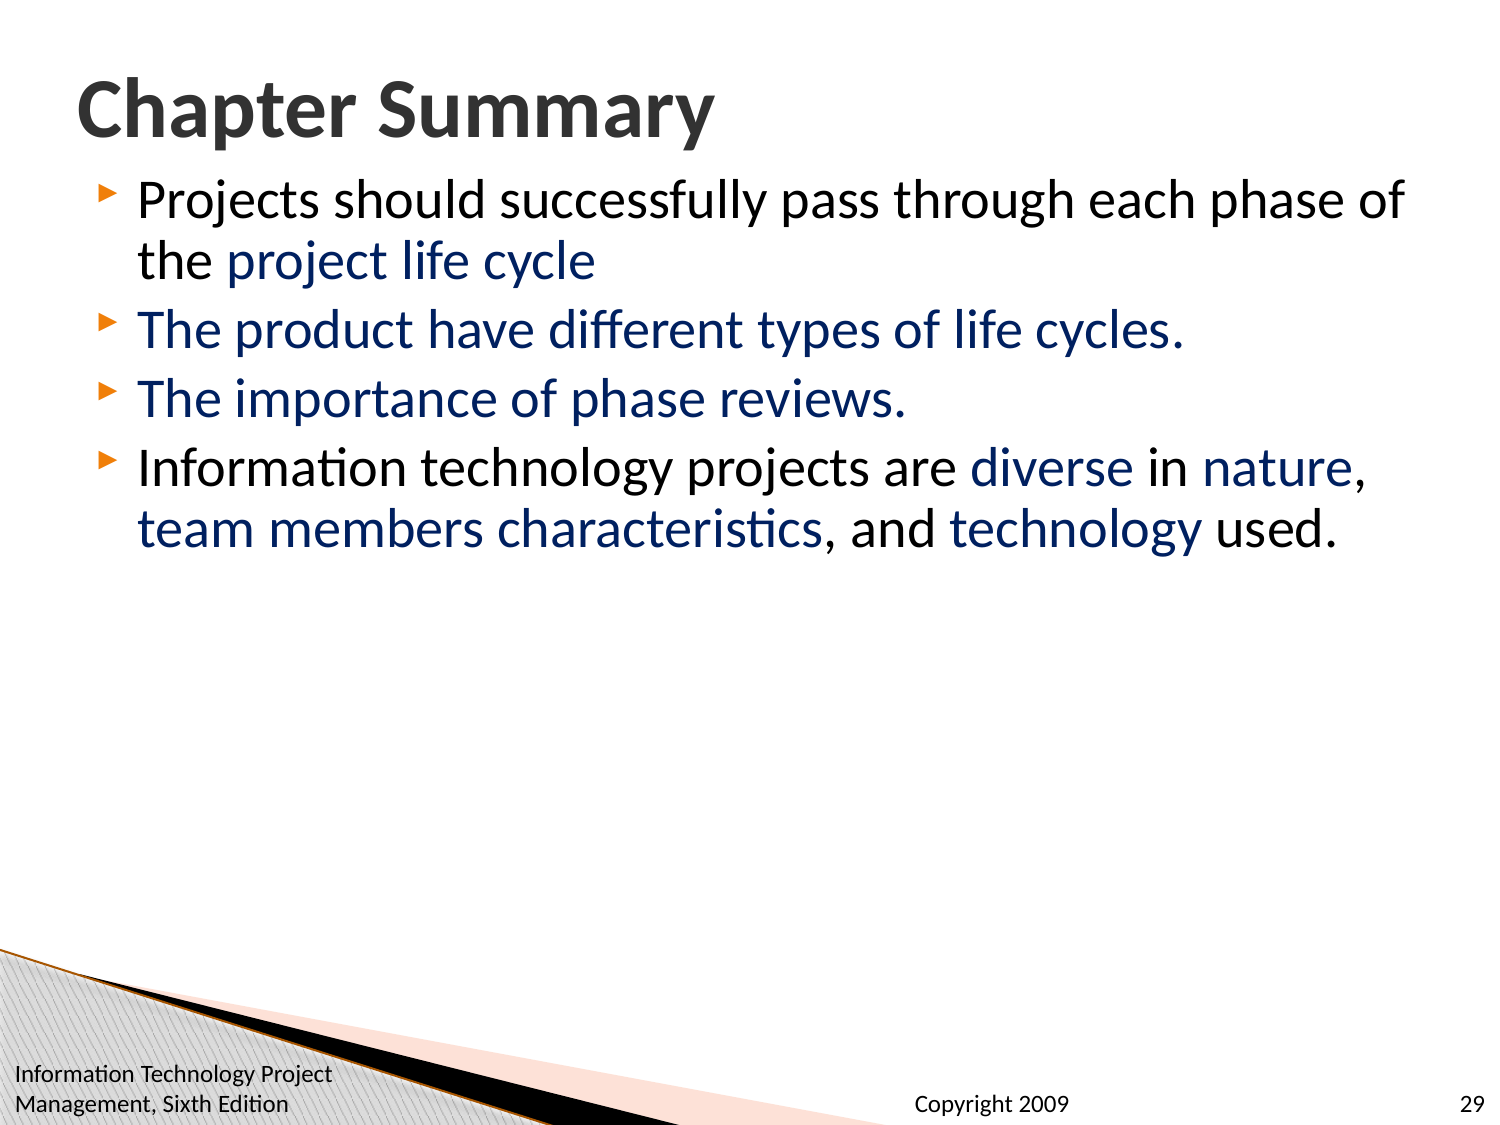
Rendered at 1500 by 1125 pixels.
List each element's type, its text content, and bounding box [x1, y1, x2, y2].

title Chapter Summary [62, 45, 1425, 163]
footer Information Technology Project Management, Sixth Edition [0, 1065, 425, 1125]
slide_number 29 [1408, 1065, 1500, 1125]
list Projects should successfully pass through each phase of the project life cycle The product have different types of life cycles. The importance of phase reviews. Information technology projects are diverse in nature, team members characteristics, and technology used. [62, 162, 1451, 963]
